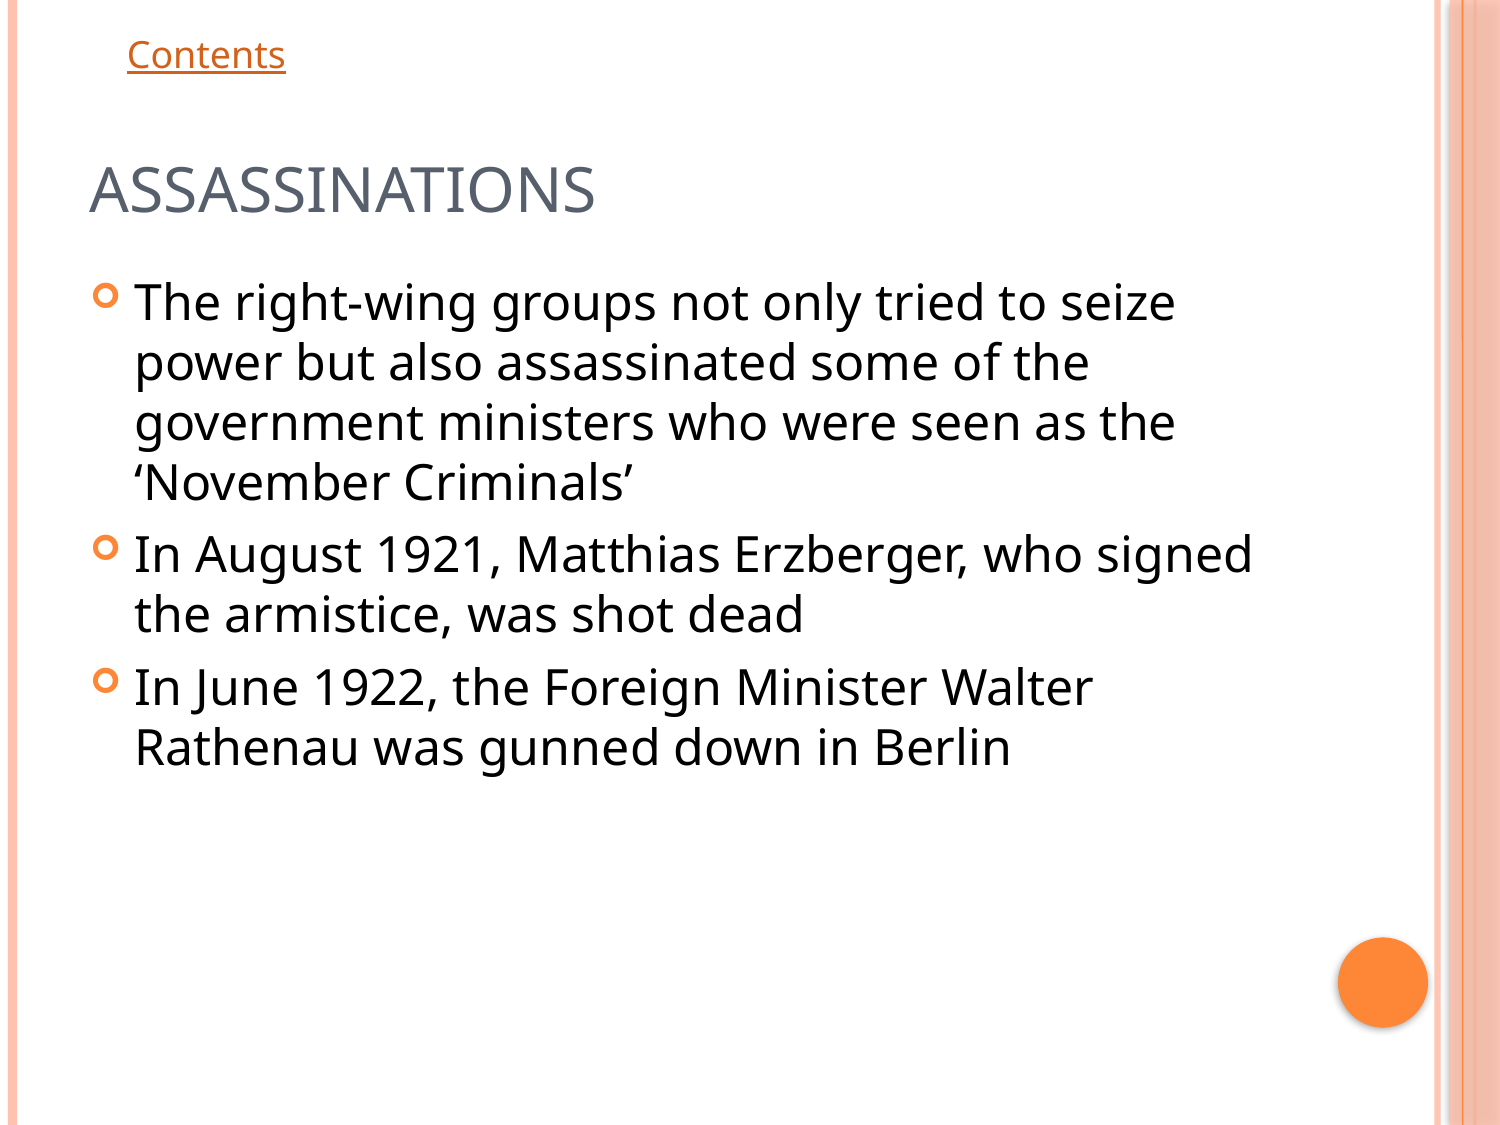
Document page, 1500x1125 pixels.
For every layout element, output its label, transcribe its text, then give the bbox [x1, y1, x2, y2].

title Assassinations [75, 45, 1300, 233]
list The right-wing groups not only tried to seize power but also assassinated some of the government ministers who were seen as the ‘November Criminals’ In August 1921, Matthias Erzberger, who signed the armistice, was shot dead In June 1922, the Foreign Minister Walter Rathenau was gunned down in Berlin [74, 262, 1301, 1063]
